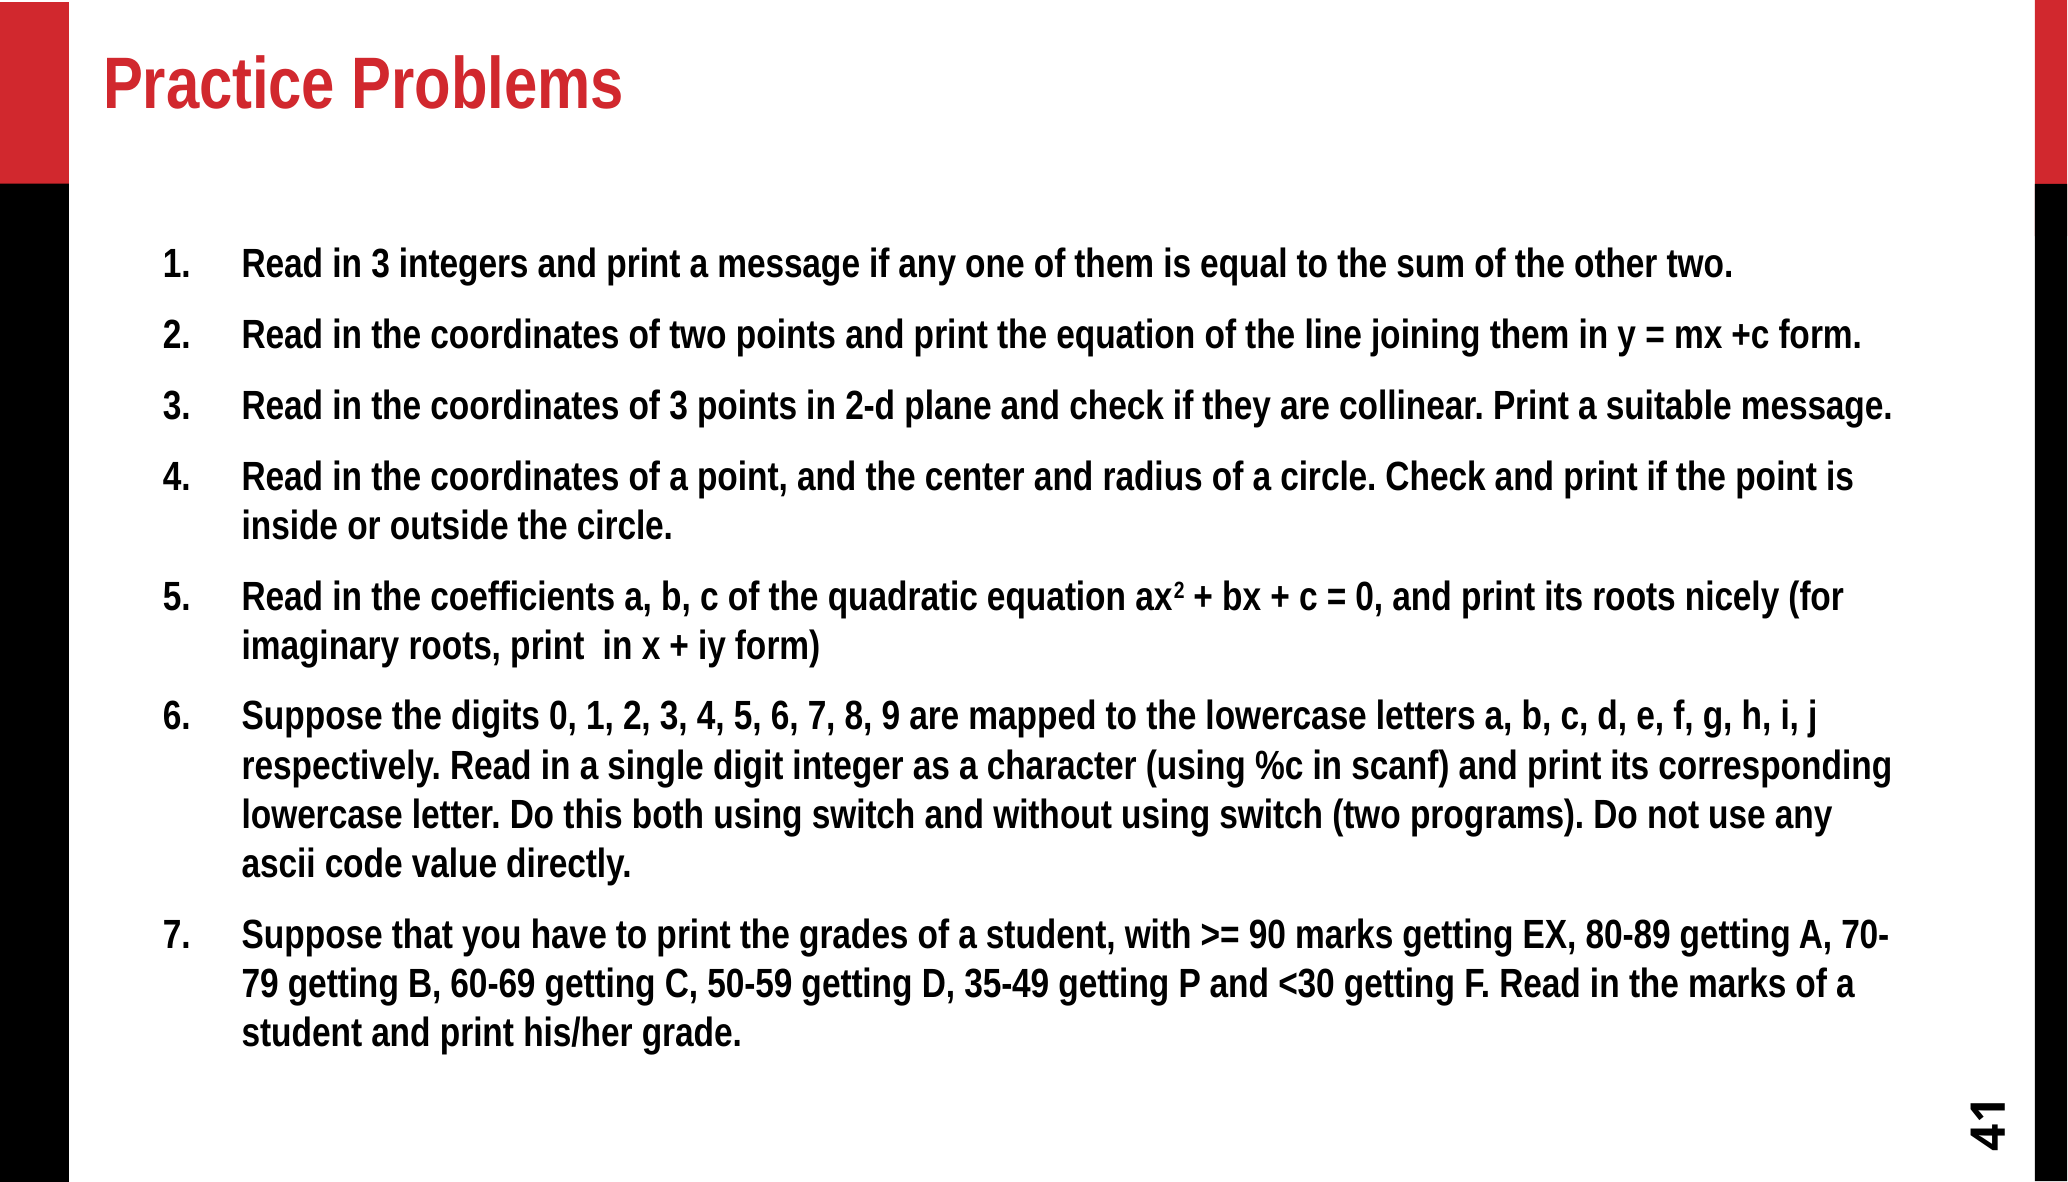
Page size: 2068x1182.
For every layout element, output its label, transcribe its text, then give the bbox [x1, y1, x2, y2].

title Practice Problems [86, 26, 2016, 132]
list Read in 3 integers and print a message if any one of them is equal to the sum of the other two. Read in the coordinates of two points and print the equation of the line joining them in y = mx +c form. Read in the coordinates of 3 points in 2-d plane and check if they are collinear. Print a suitable message. Read in the coordinates of a point, and the center and radius of a circle. Check and print if the point is inside or outside the circle. Read in the coefficients a, b, c of the quadratic equation ax2 + bx + c = 0, and print its roots nicely (for imaginary roots, print in x + iy form) Suppose the digits 0, 1, 2, 3, 4, 5, 6, 7, 8, 9 are mapped to the lowercase letters a, b, c, d, e, f, g, h, i, j respectively. Read in a single digit integer as a character (using %c in scanf) and print its corresponding lowercase letter. Do this both using switch and without using switch (two programs). Do not use any ascii code value directly. Suppose that you have to print the grades of a student, with >= 90 marks getting EX, 80-89 getting A, 70-79 getting B, 60-69 getting C, 50-59 getting D, 35-49 getting P and <30 getting F. Read in the marks of a student and print his/her grade. [146, 228, 1934, 1108]
slide_number ‹#› [1963, 1046, 2016, 1169]
